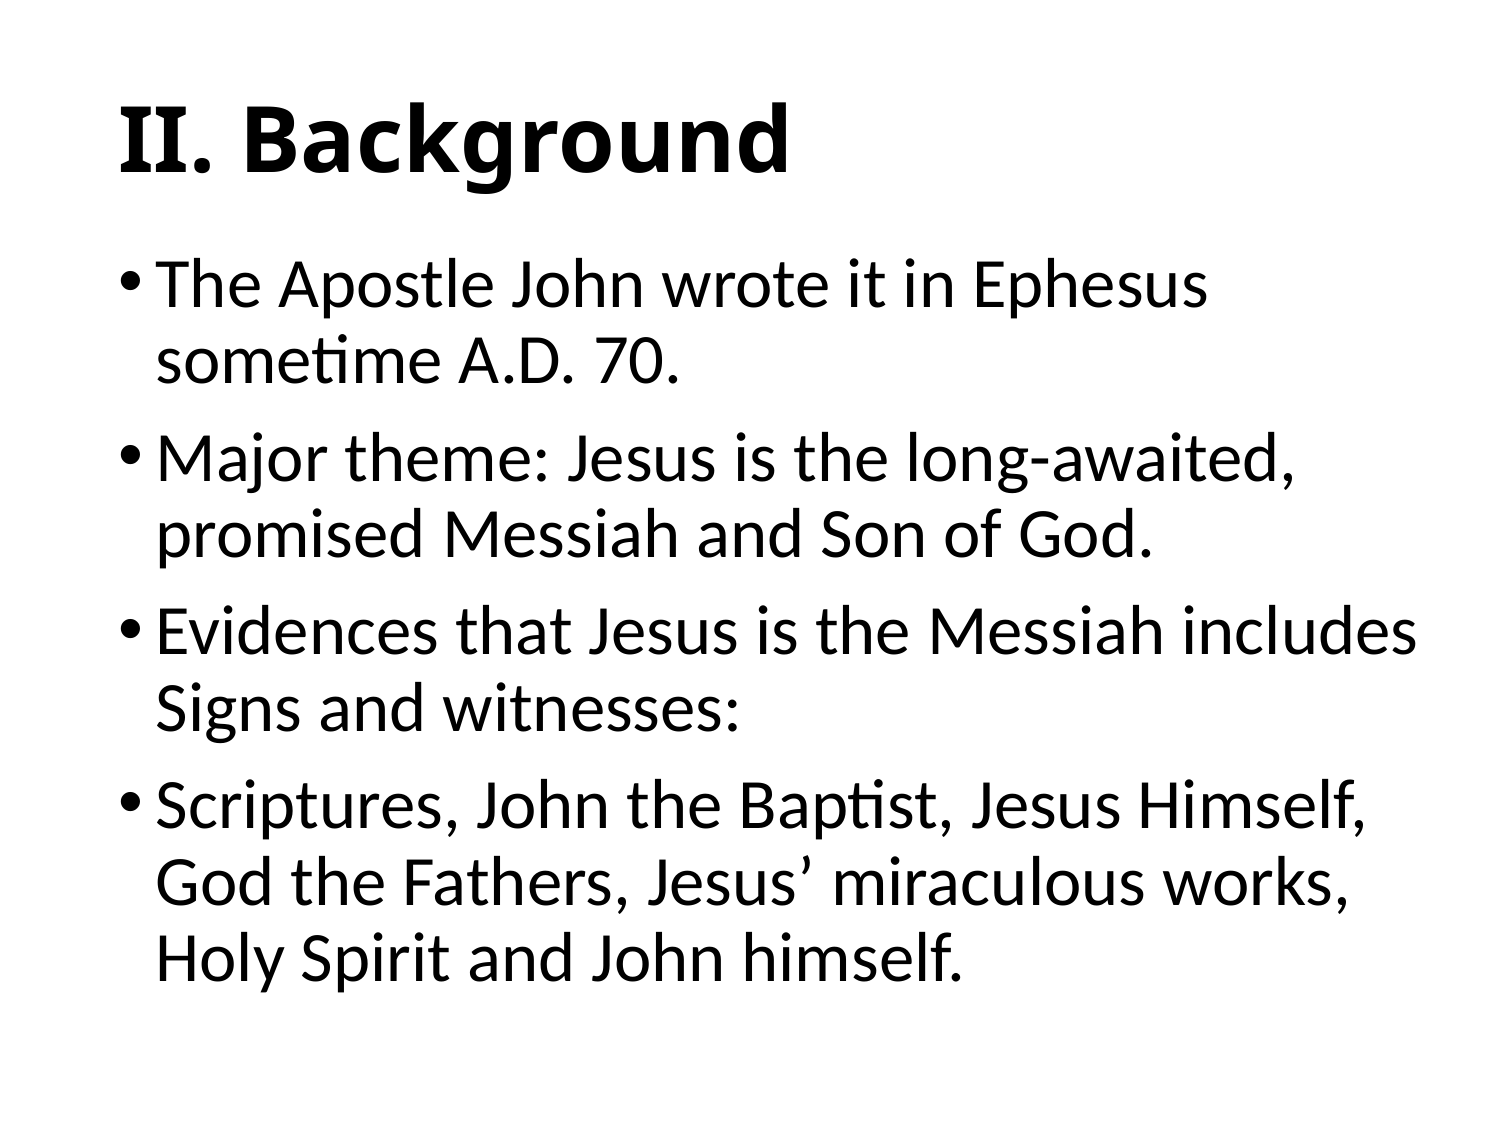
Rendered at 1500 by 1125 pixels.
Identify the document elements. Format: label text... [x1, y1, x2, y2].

list The Apostle John wrote it in Ephesus sometime A.D. 70. Major theme: Jesus is the long-awaited, promised Messiah and Son of God. Evidences that Jesus is the Messiah includes Signs and witnesses: Scriptures, John the Baptist, Jesus Himself, God the Fathers, Jesus’ miraculous works, Holy Spirit and John himself. [103, 238, 1452, 775]
title II. Background [103, 61, 1397, 225]
